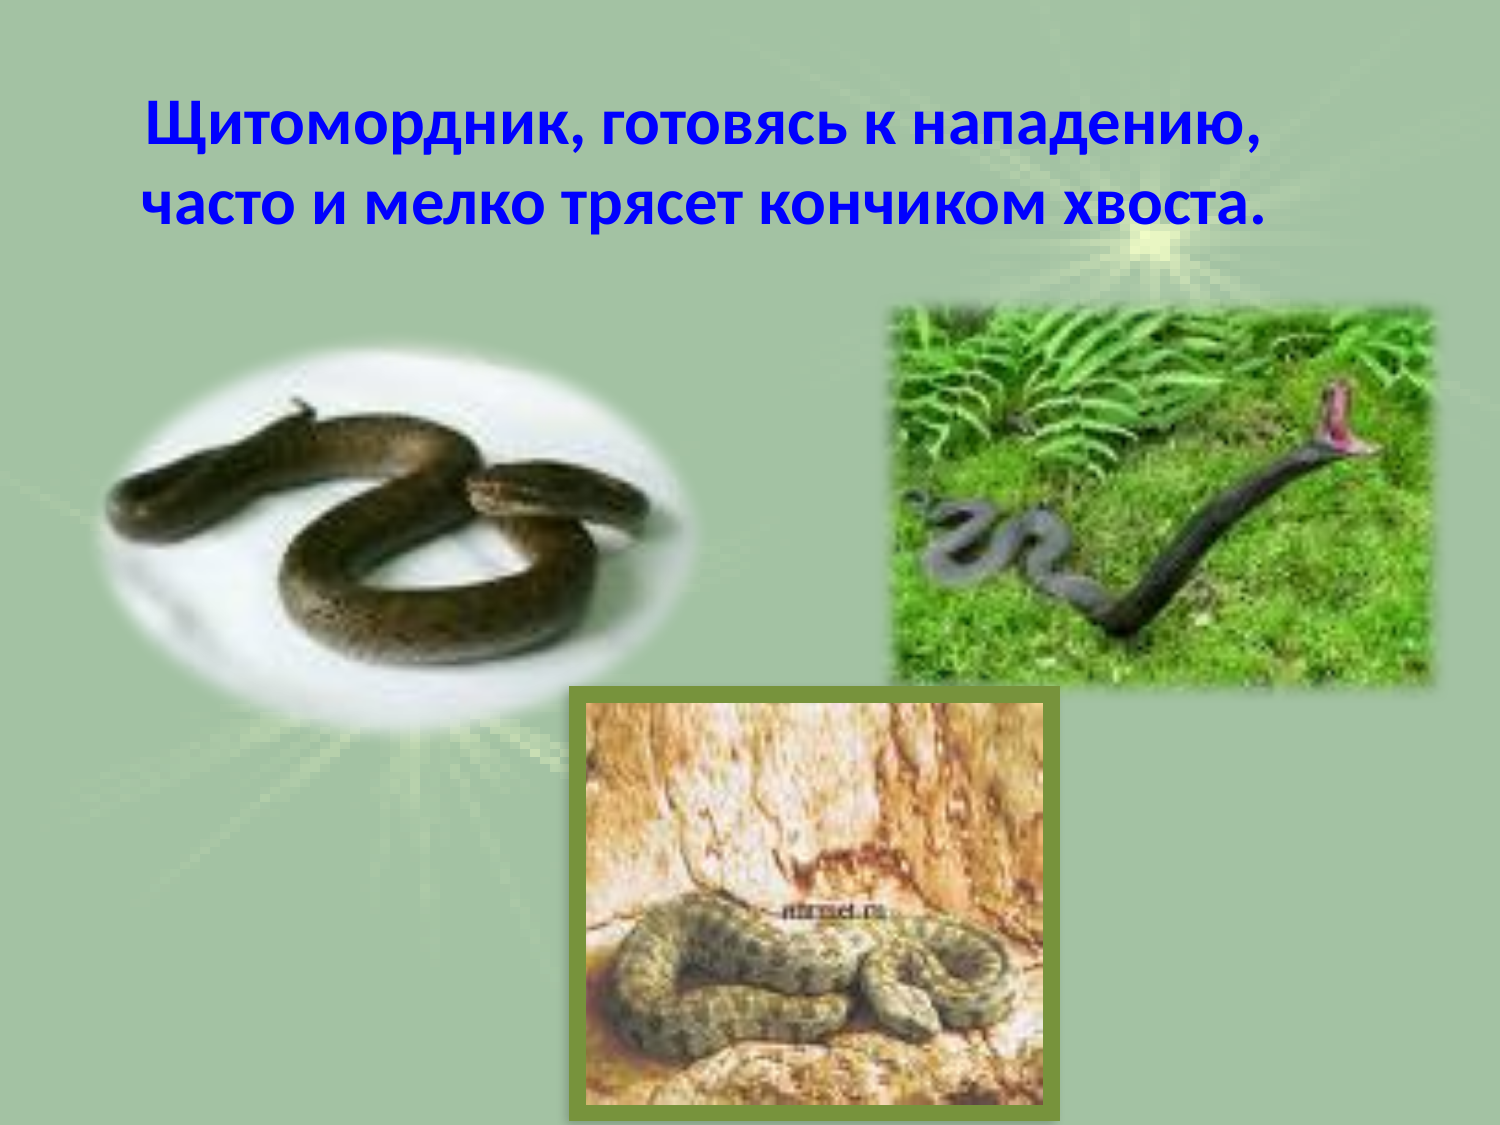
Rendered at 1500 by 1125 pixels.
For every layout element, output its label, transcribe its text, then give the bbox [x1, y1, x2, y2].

picture [0, 0, 1500, 1125]
list Щитомордник, готовясь к нападению, часто и мелко трясет кончиком хвоста. [70, 70, 1421, 347]
